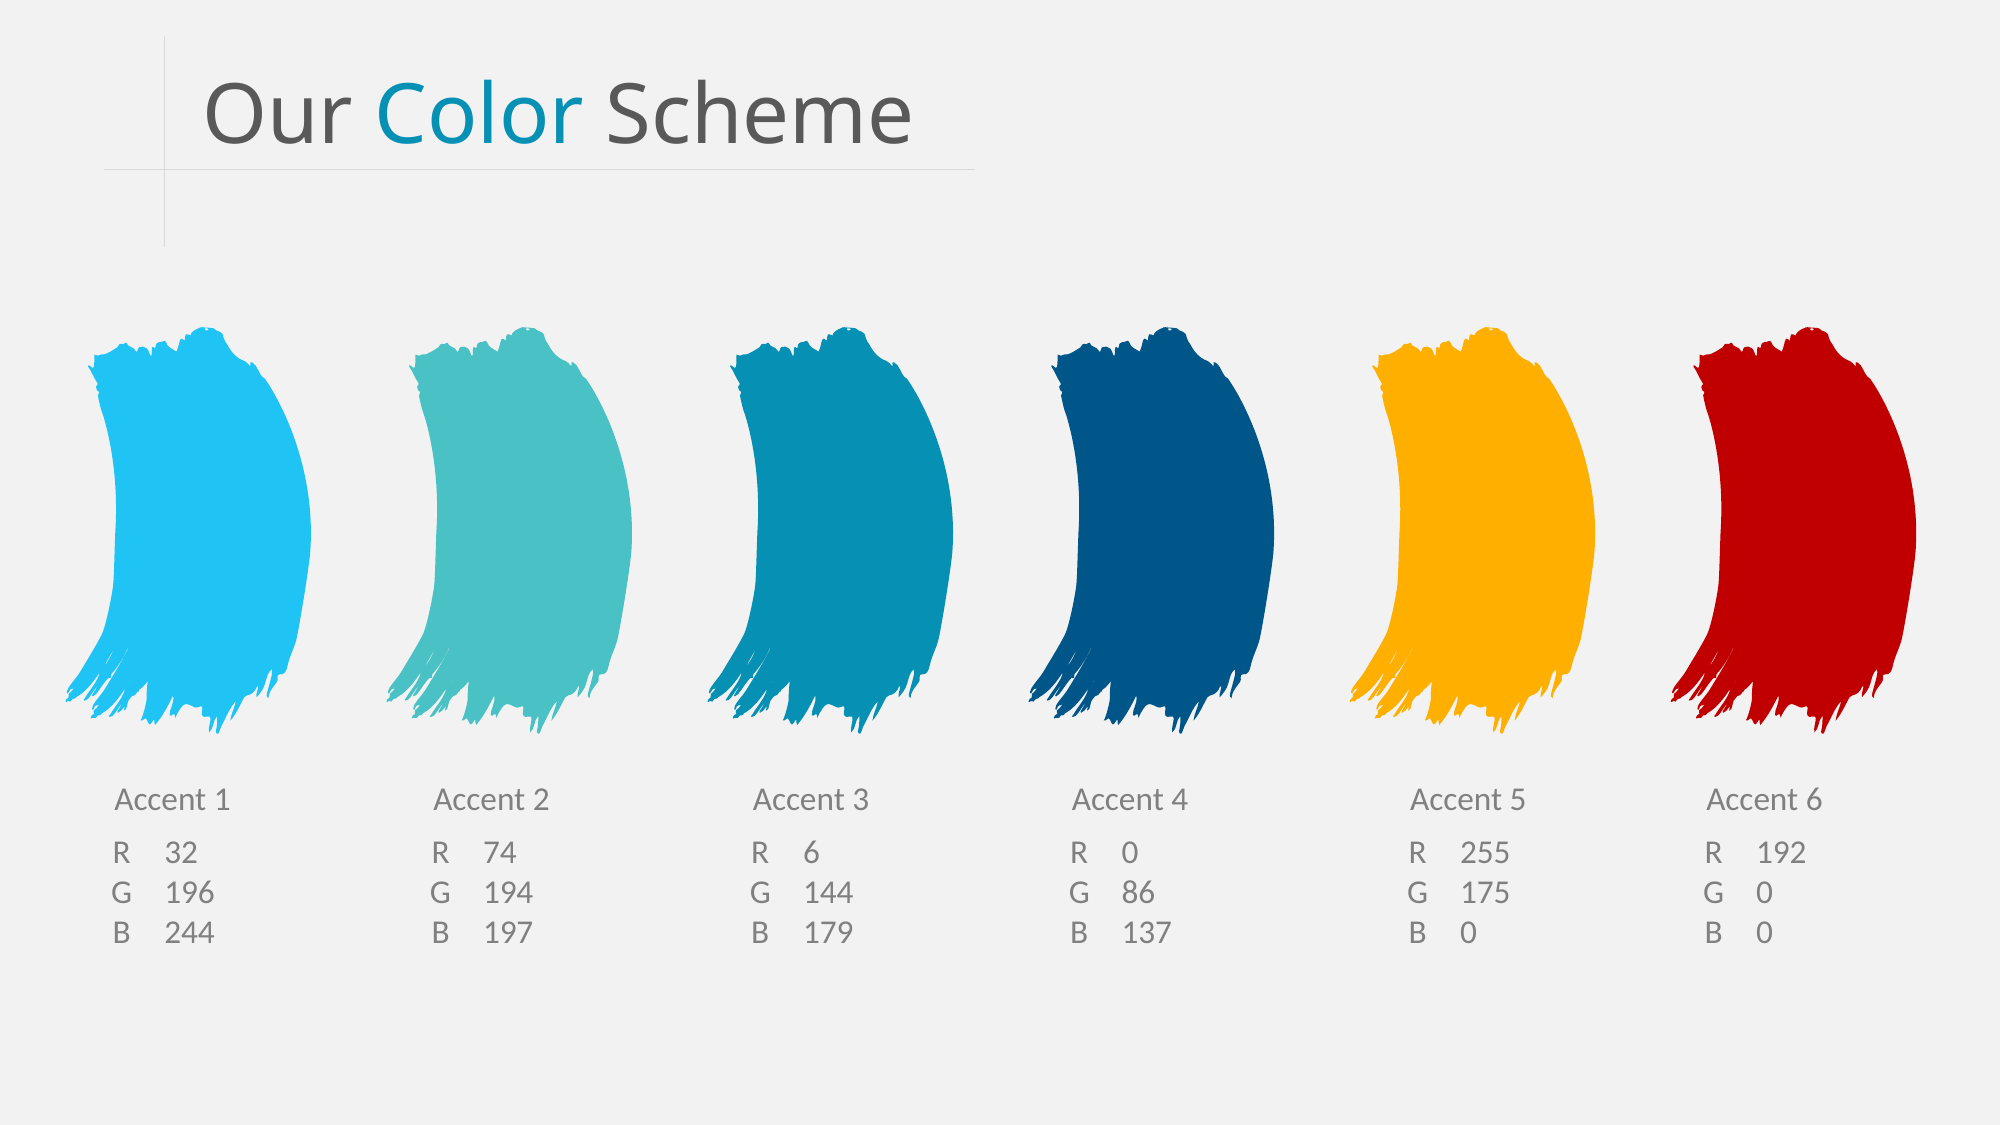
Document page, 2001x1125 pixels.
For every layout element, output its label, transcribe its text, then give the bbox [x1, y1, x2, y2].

text_box R G B [389, 822, 492, 958]
text_box R G B [1028, 822, 1130, 958]
text_box 74 194 197 [492, 825, 632, 958]
text_box 255 175 0 [1469, 825, 1609, 958]
text_box [1349, 326, 1596, 734]
text_box Accent 6 [1691, 769, 1923, 825]
text_box [1028, 326, 1275, 734]
text_box 0 86 137 [1130, 825, 1270, 958]
text_box R G B [70, 822, 173, 958]
text_box R G B [1366, 822, 1469, 958]
text_box Accent 4 [1057, 769, 1289, 825]
text_box [707, 326, 954, 734]
text_box R G B [709, 822, 811, 958]
text_box Accent 3 [738, 769, 970, 825]
text_box 192 0 0 [1765, 825, 1904, 958]
text_box Our Color Scheme [187, 53, 932, 168]
text_box Accent 5 [1395, 769, 1627, 825]
text_box 32 196 244 [173, 825, 313, 958]
text_box [65, 326, 311, 734]
text_box R G B [1662, 822, 1765, 958]
text_box Accent 2 [418, 769, 650, 825]
text_box [1670, 326, 1917, 734]
text_box [386, 326, 632, 734]
text_box 6 144 179 [811, 825, 951, 958]
text_box Accent 1 [99, 769, 331, 825]
